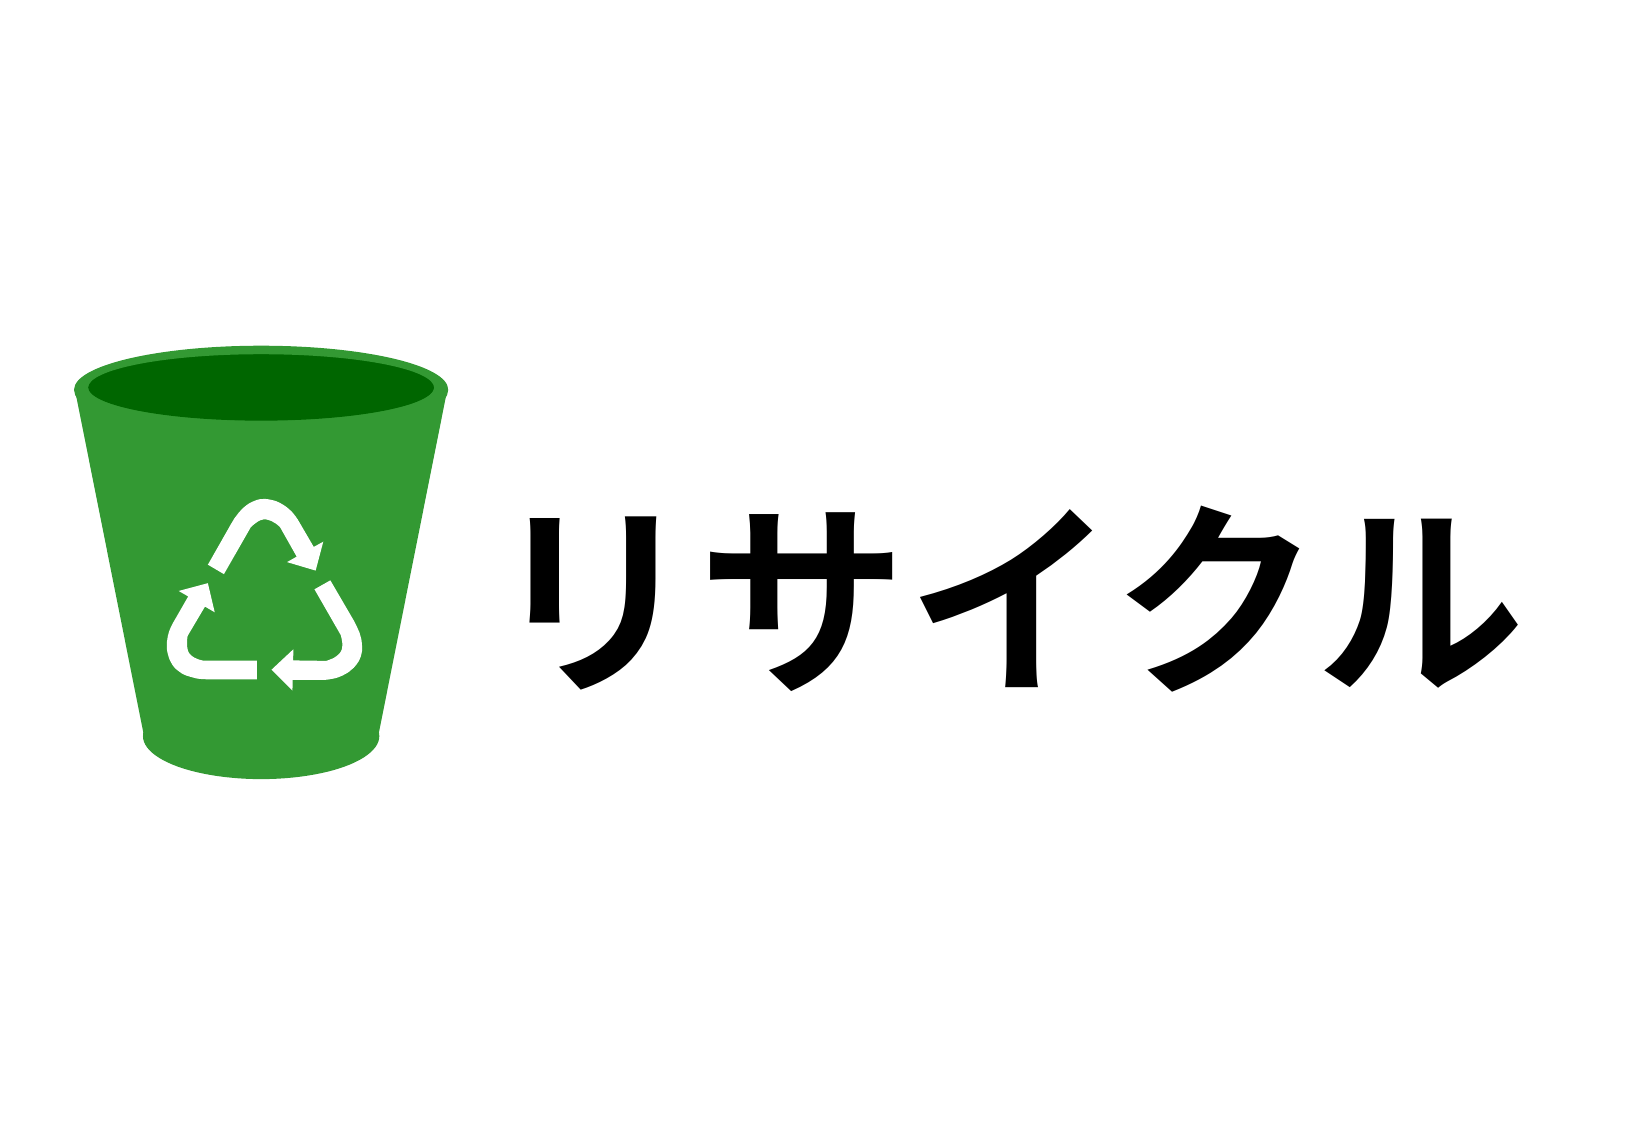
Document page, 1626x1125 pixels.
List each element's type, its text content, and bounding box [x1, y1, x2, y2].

text_box リサイクル [454, 462, 1581, 728]
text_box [73, 345, 449, 780]
